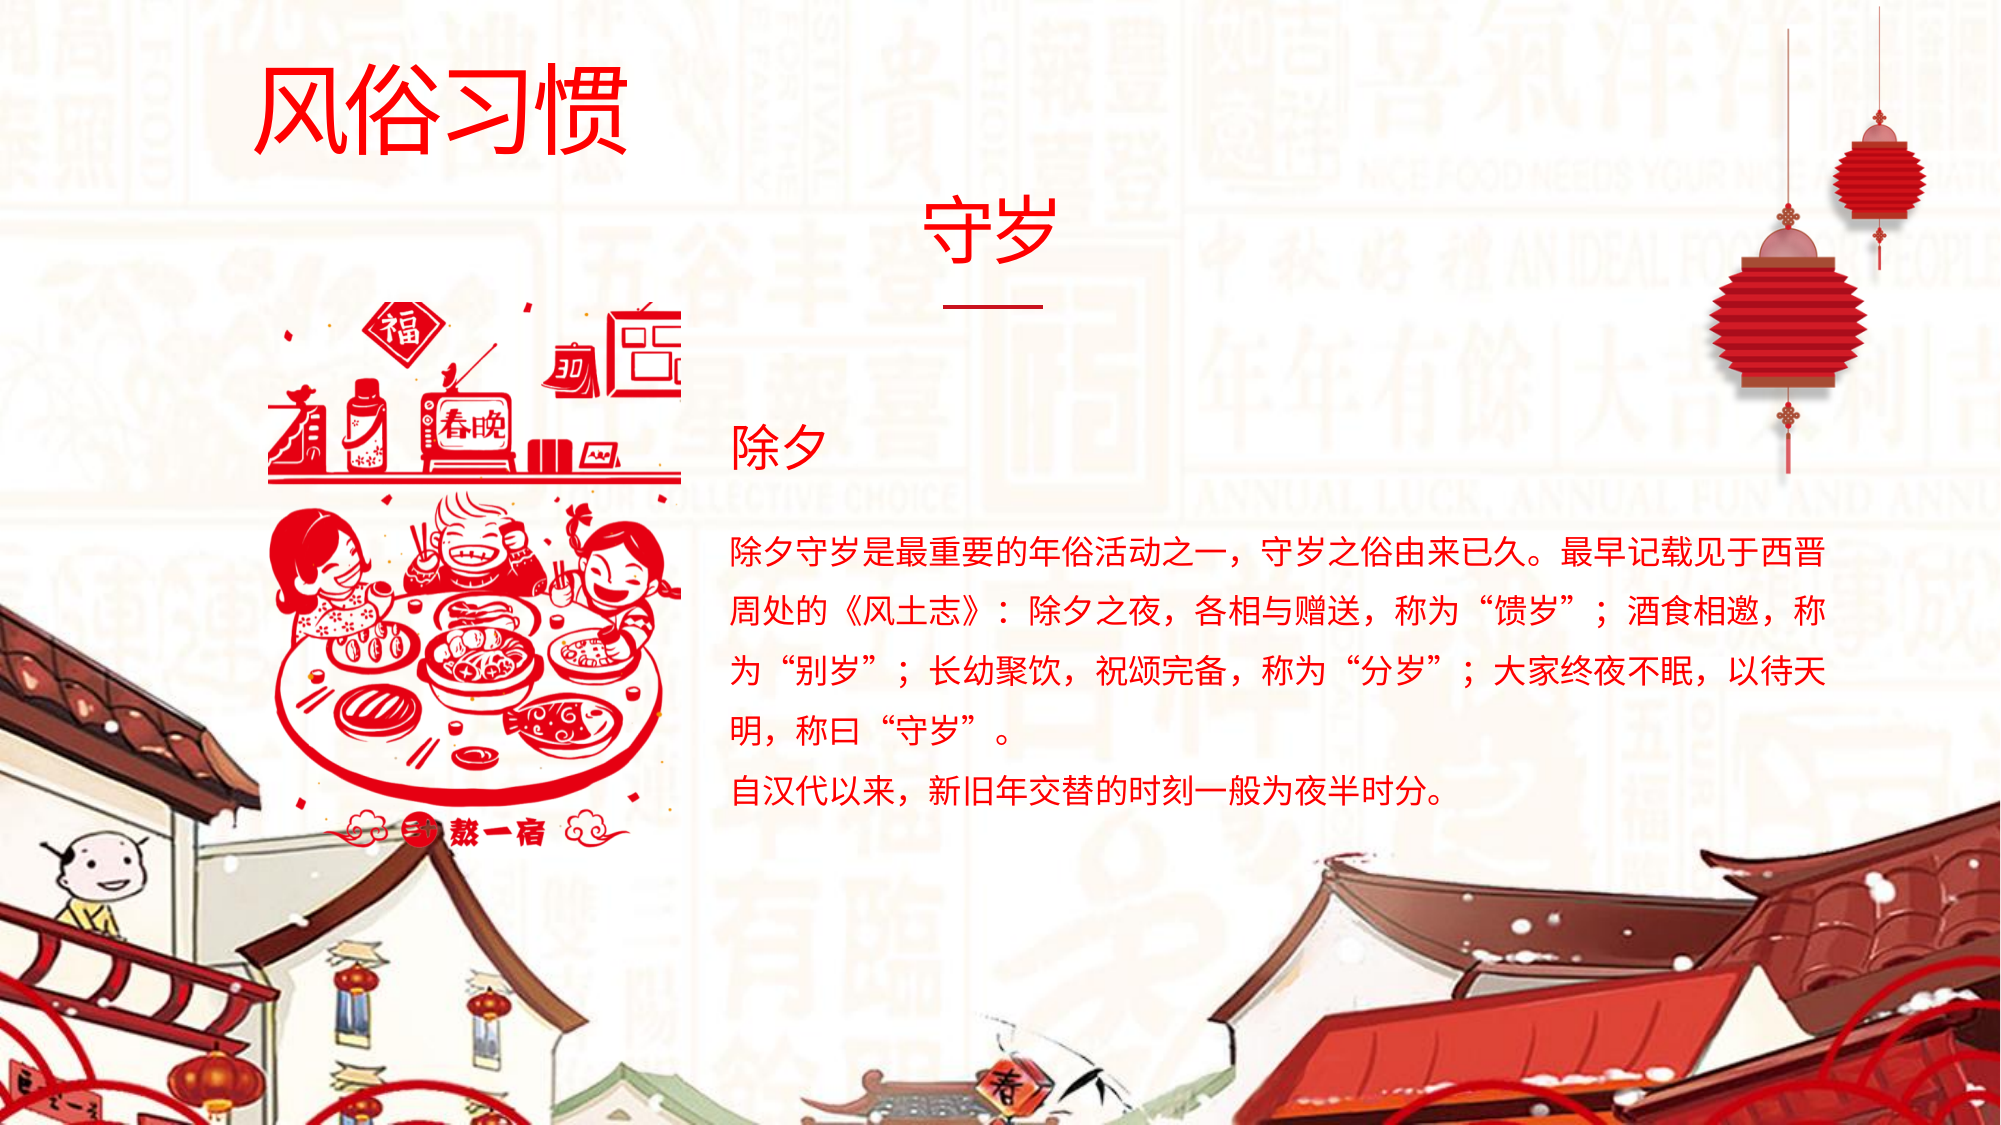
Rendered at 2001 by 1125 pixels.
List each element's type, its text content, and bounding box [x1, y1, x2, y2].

text_box 除夕守岁是最重要的年俗活动之一，守岁之俗由来已久。最早记载见于西晋周处的《风土志》：除夕之夜，各相与赠送，称为“馈岁”；酒食相邀，称为“别岁”；长幼聚饮，祝颂完备，称为“分岁”；大家终夜不眠，以待天明，称曰“守岁”。 自汉代以来，新旧年交替的时刻一般为夜半时分。 [714, 503, 1872, 818]
text_box 守岁 [838, 176, 1147, 281]
text_box 除夕 [715, 409, 846, 485]
picture [0, 0, 2001, 1125]
text_box 风俗习惯 [235, 39, 647, 175]
